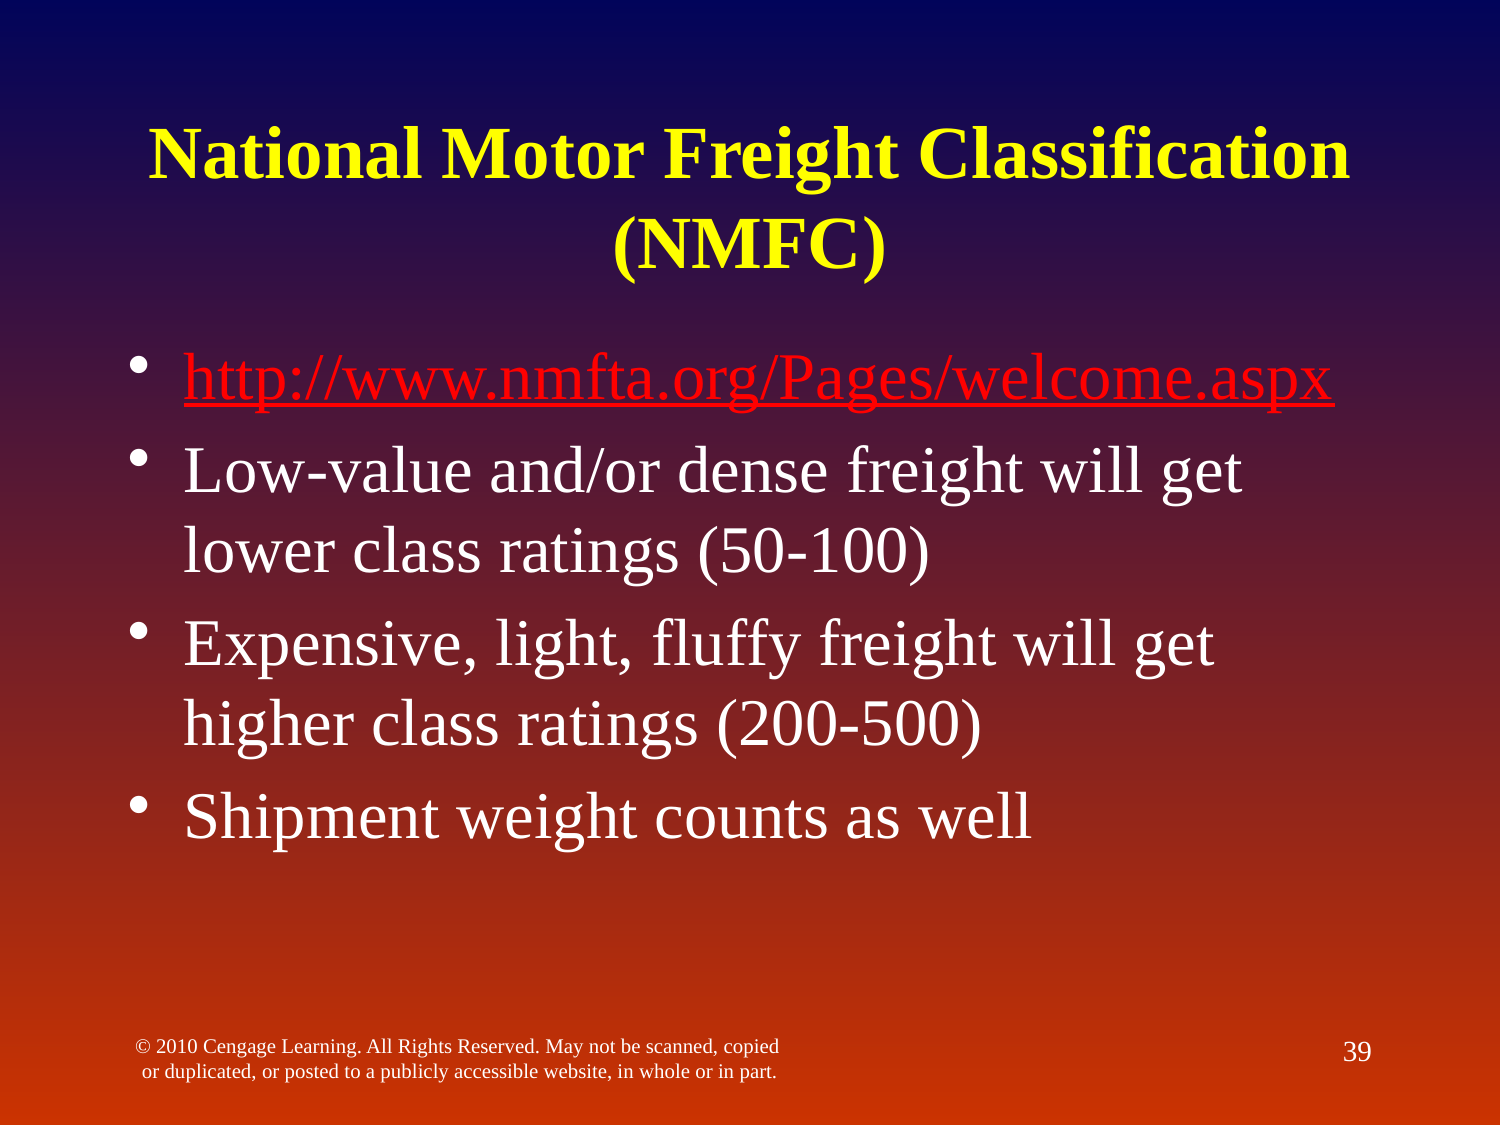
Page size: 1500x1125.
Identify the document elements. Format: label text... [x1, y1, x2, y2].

footer © 2010 Cengage Learning. All Rights Reserved. May not be scanned, copied or duplicated, or posted to a publicly accessible website, in whole or in part. [112, 1024, 813, 1101]
slide_number 39 [1074, 1024, 1388, 1101]
title National Motor Freight Classification (NMFC) [112, 99, 1388, 288]
list http://www.nmfta.org/Pages/welcome.aspx Low-value and/or dense freight will get lower class ratings (50-100) Expensive, light, fluffy freight will get higher class ratings (200-500) Shipment weight counts as well [112, 324, 1388, 1001]
